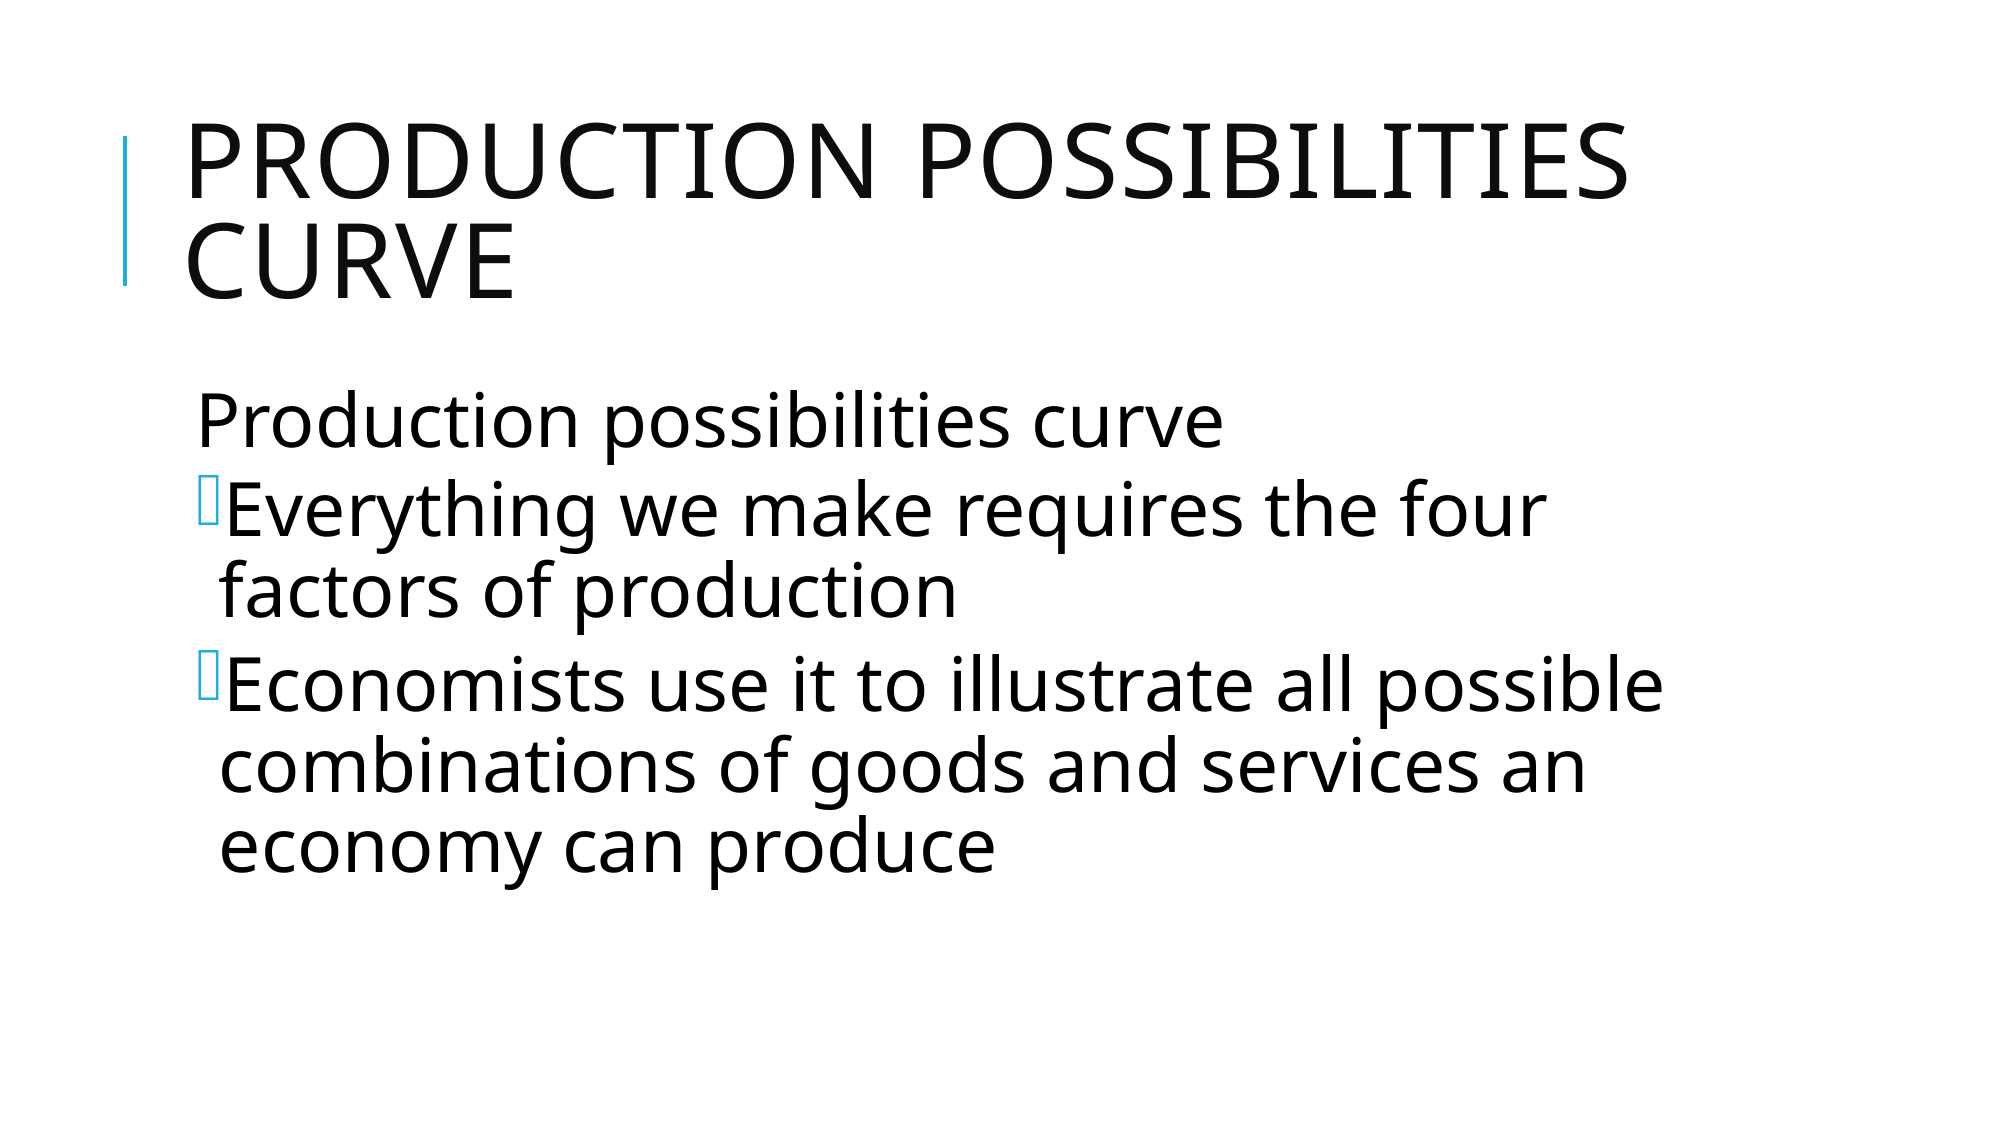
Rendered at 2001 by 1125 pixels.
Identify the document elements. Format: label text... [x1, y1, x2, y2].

list Production possibilities curve Everything we make requires the four factors of production Economists use it to illustrate all possible combinations of goods and services an economy can produce [168, 375, 1763, 1035]
title Production possibilities curve [168, 96, 1763, 342]
